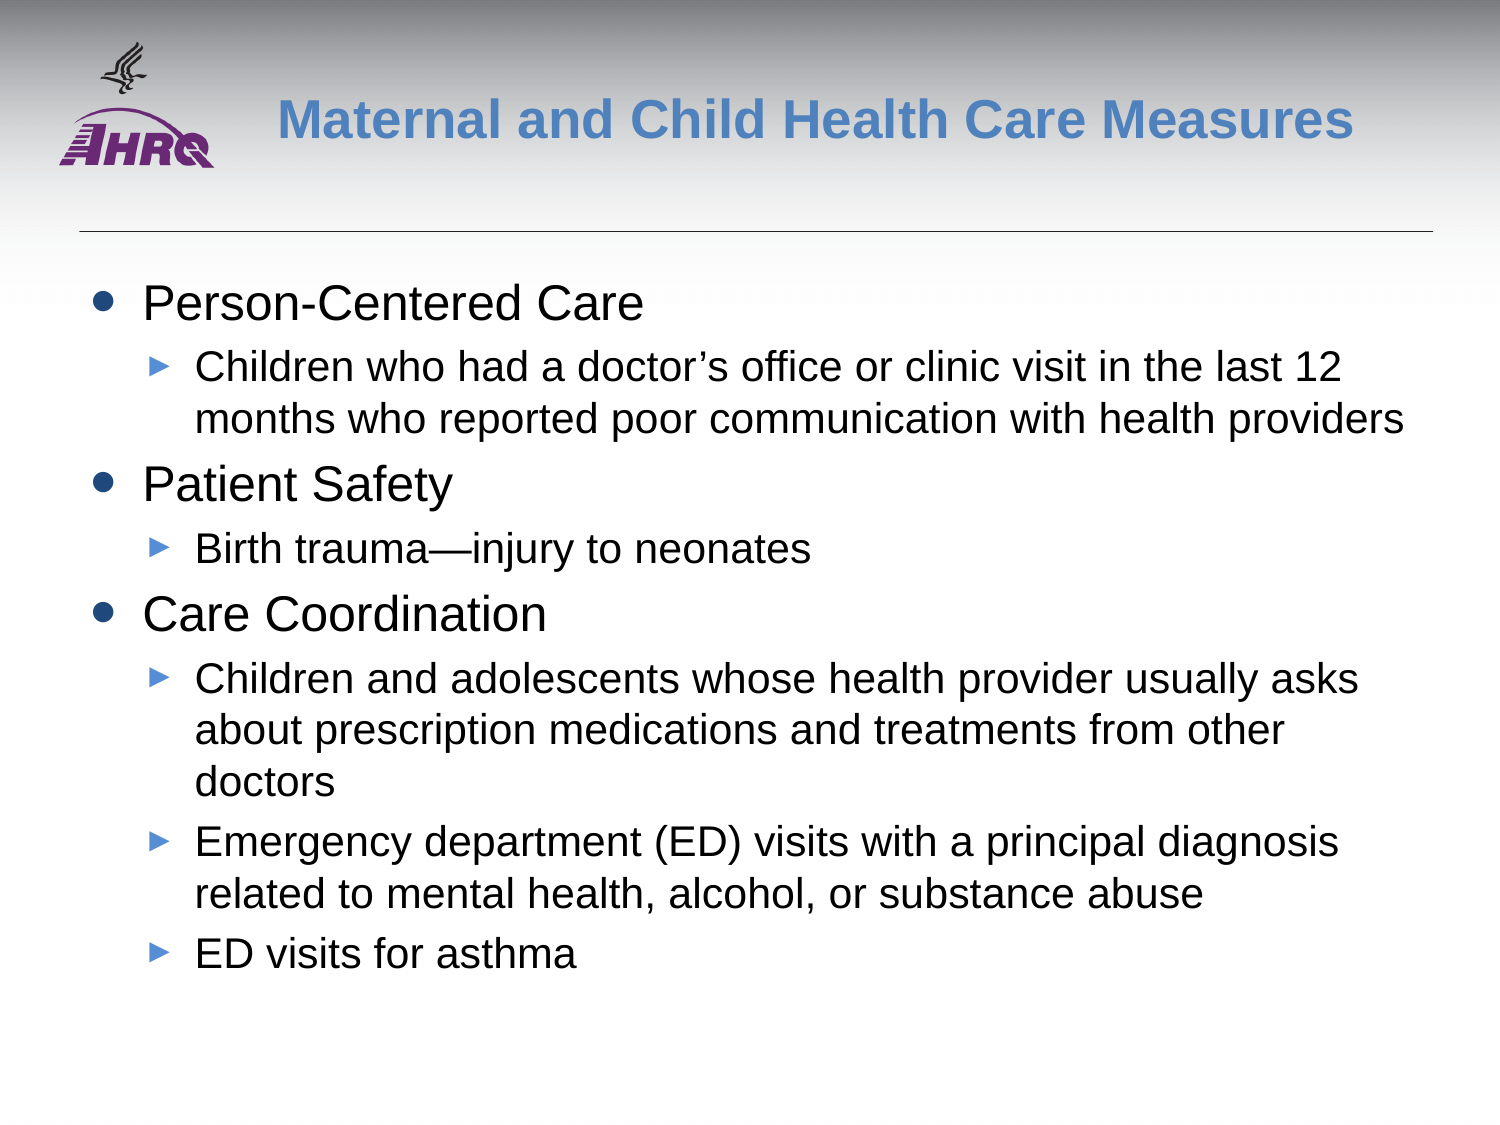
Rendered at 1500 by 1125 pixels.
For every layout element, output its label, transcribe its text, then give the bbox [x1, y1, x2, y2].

list Person-Centered Care Children who had a doctor’s office or clinic visit in the last 12 months who reported poor communication with health providers Patient Safety Birth trauma—injury to neonates Care Coordination Children and adolescents whose health provider usually asks about prescription medications and treatments from other doctors Emergency department (ED) visits with a principal diagnosis related to mental health, alcohol, or substance abuse ED visits for asthma [75, 262, 1425, 1005]
picture [0, 0, 1500, 1125]
title Maternal and Child Health Care Measures [262, 45, 1425, 188]
